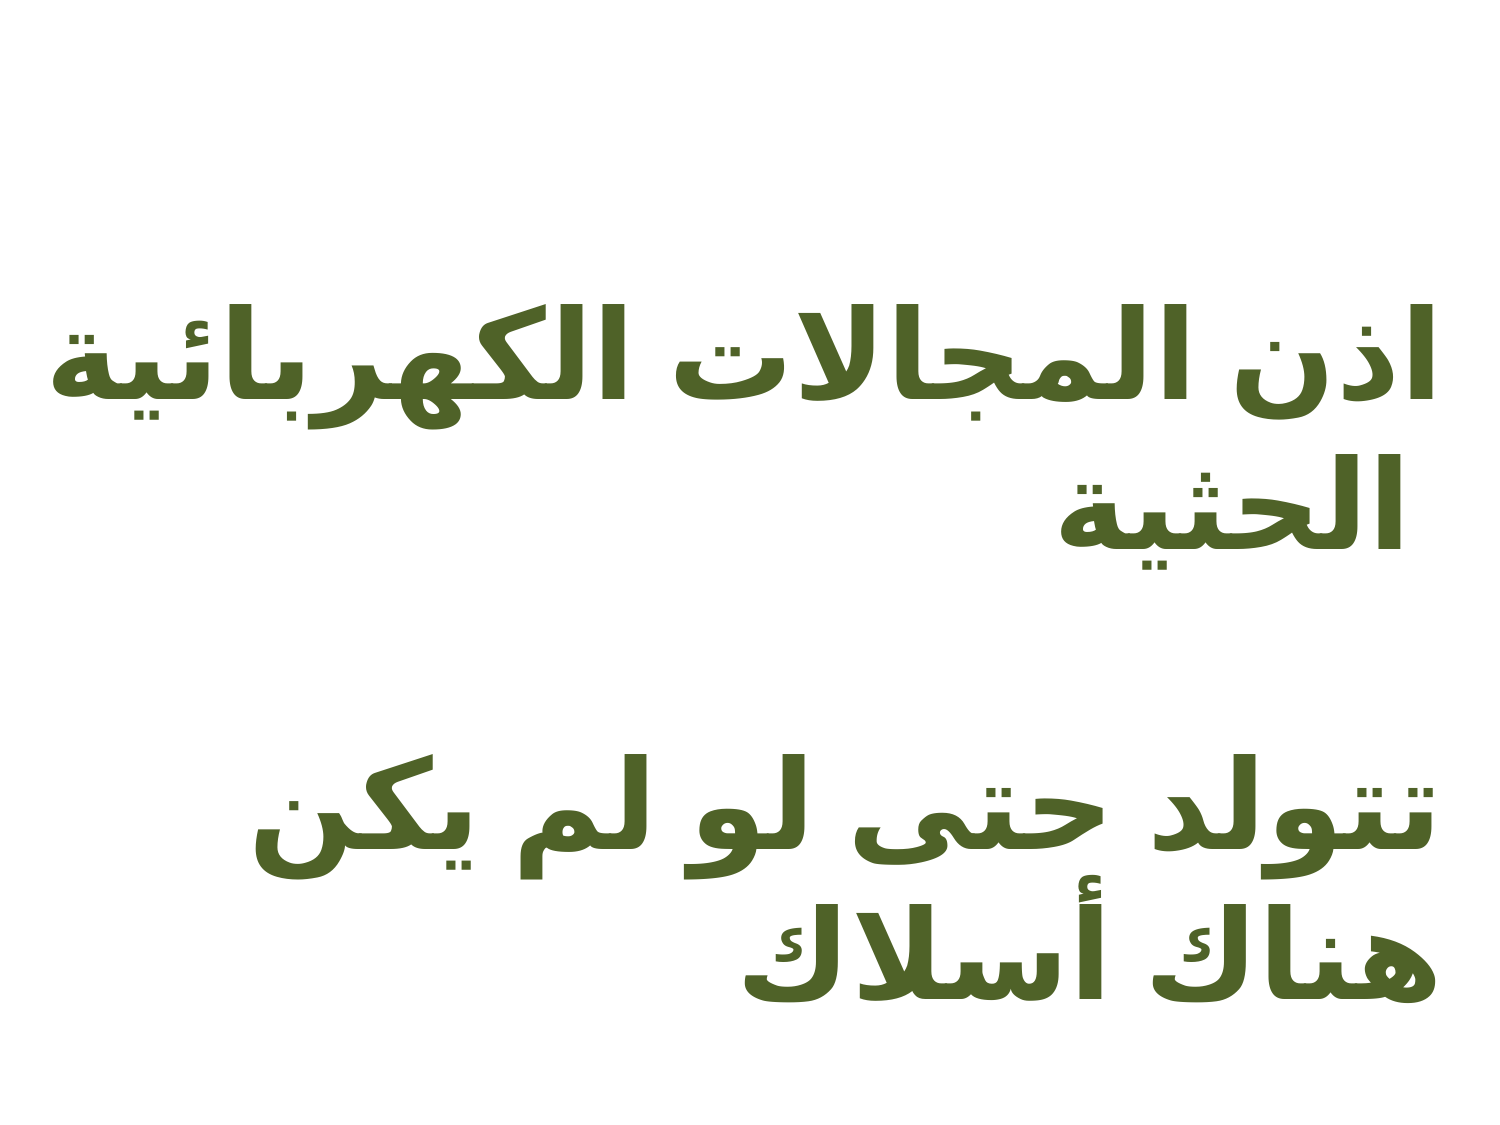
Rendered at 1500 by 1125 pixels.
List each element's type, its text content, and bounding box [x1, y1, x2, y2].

text_box اذن المجالات الكهربائية الحثية تتولد حتى لو لم يكن هناك أسلاك [29, 267, 1459, 1125]
